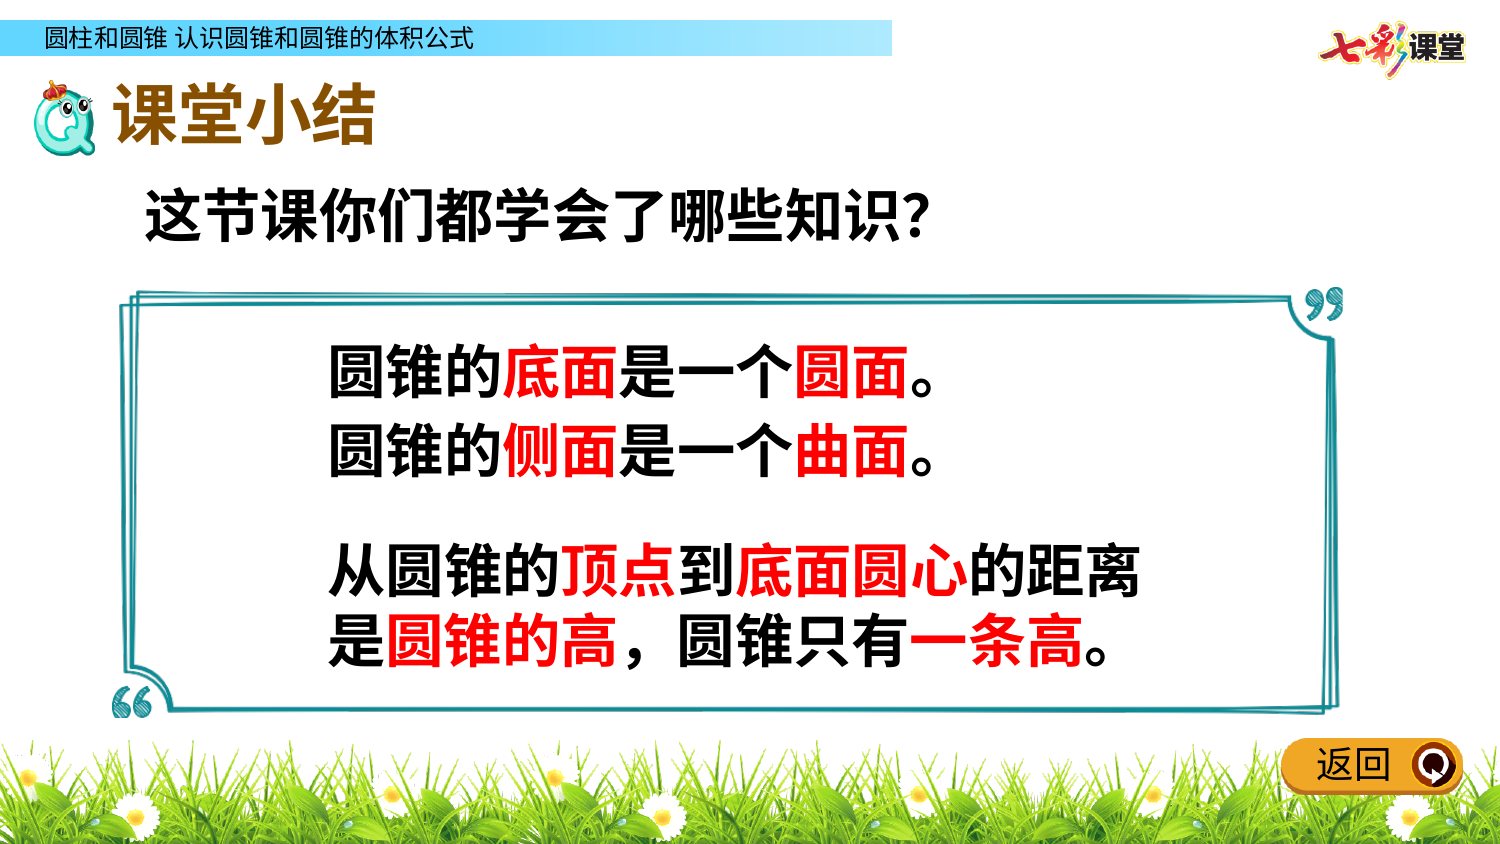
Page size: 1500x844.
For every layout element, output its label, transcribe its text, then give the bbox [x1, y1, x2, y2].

picture [0, 740, 1500, 844]
picture [111, 287, 1343, 718]
picture [34, 80, 96, 156]
text_box 课堂小结 [100, 67, 404, 159]
picture [1316, 20, 1468, 80]
text_box 这节课你们都学会了哪些知识？ [133, 173, 972, 255]
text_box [1281, 733, 1464, 795]
